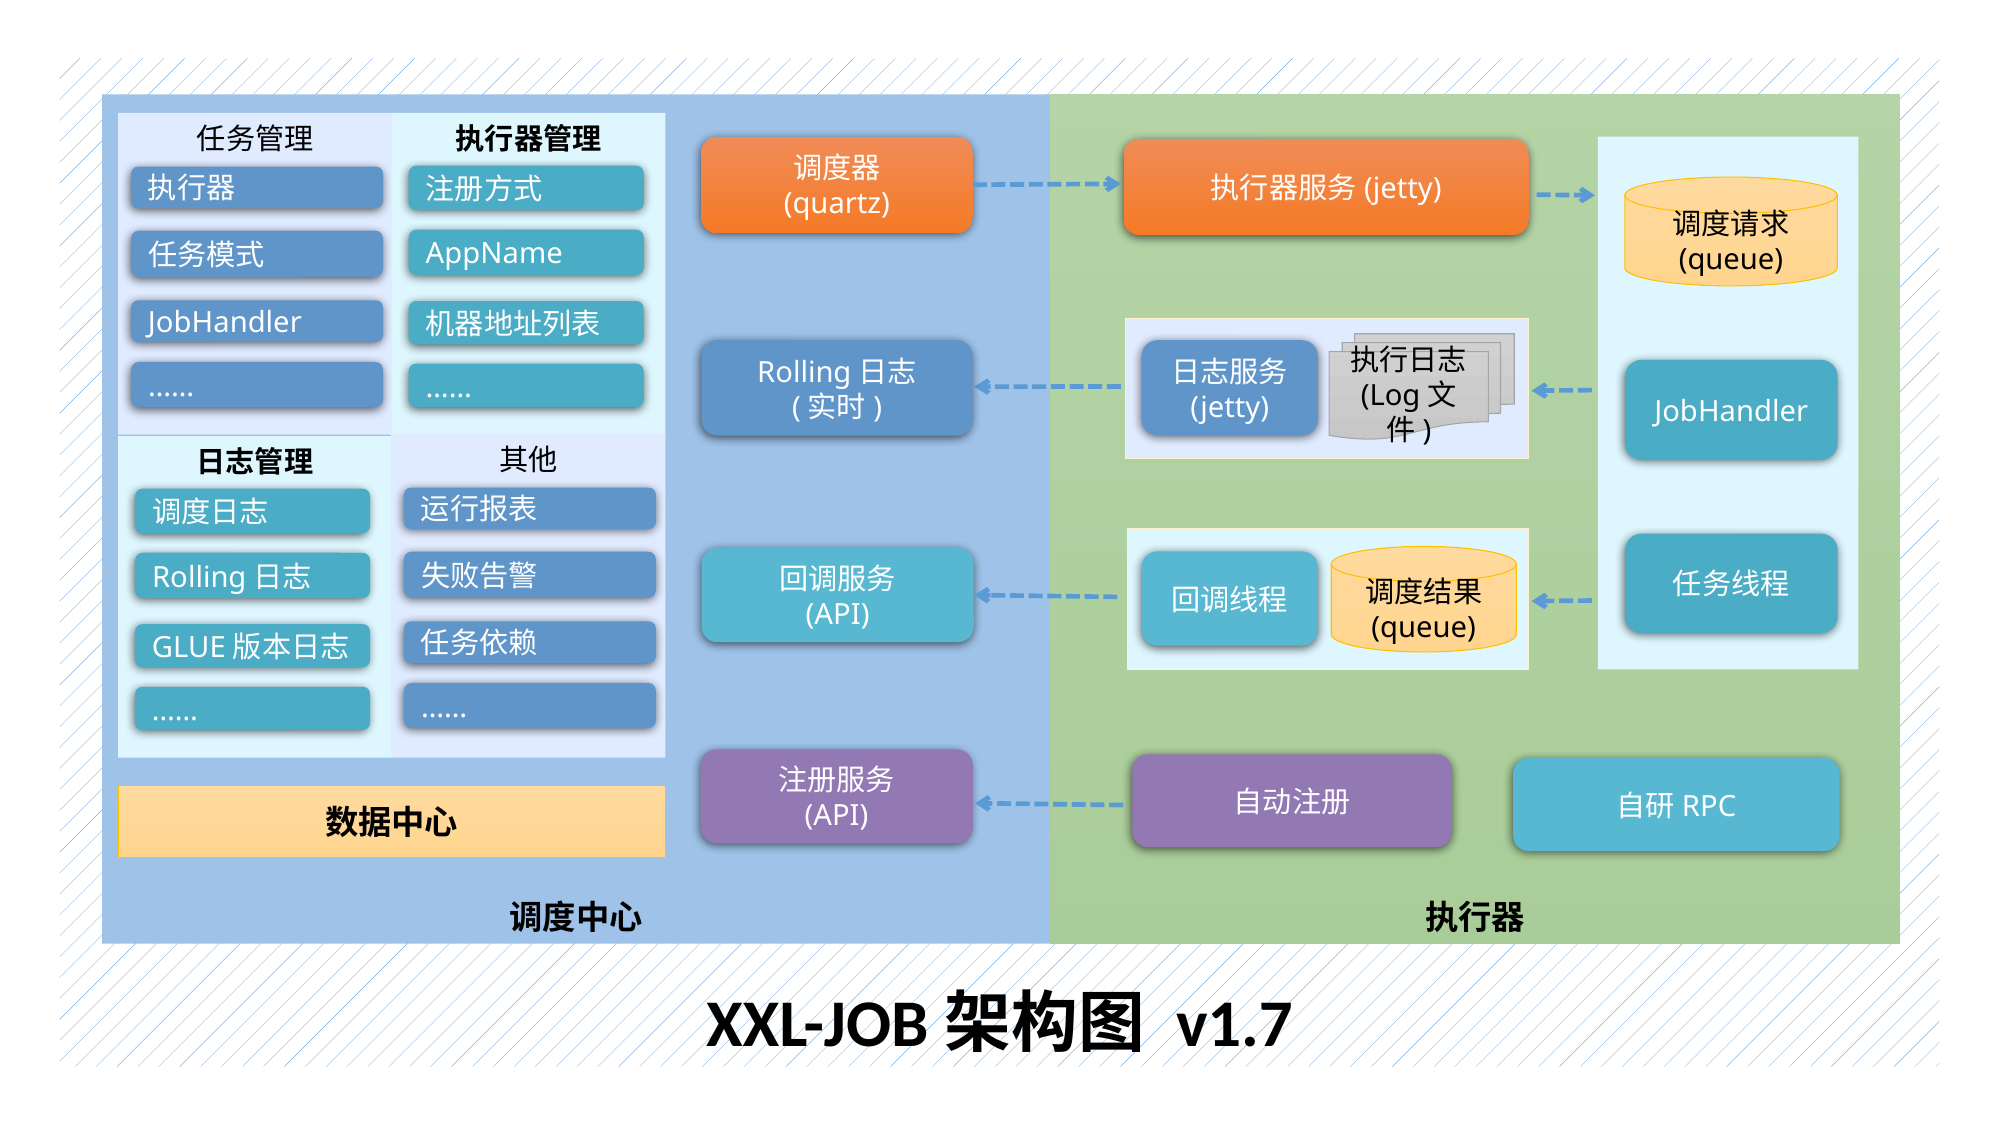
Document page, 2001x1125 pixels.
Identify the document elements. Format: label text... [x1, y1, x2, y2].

text_box 执行器 [1049, 94, 1900, 944]
text_box AppName [408, 229, 644, 275]
text_box …… [408, 363, 644, 408]
text_box Rolling日志 [135, 552, 371, 598]
text_box GLUE版本日志 [135, 624, 371, 668]
text_box 调度结果 (queue) [1330, 545, 1517, 653]
text_box Rolling日志 (实时) [701, 340, 973, 436]
text_box 执行器 [131, 166, 384, 208]
text_box 任务线程 [1625, 533, 1838, 634]
text_box 回调服务 (API) [701, 547, 974, 643]
text_box 自研RPC [1513, 757, 1840, 852]
text_box XXL-JOB架构图 v1.7 [59, 57, 1940, 1068]
text_box 执行器管理 [391, 112, 666, 433]
text_box 调度器 (quartz) [701, 136, 973, 233]
text_box …… [131, 361, 384, 407]
text_box 日志管理 [118, 435, 391, 758]
text_box 运行报表 [403, 487, 656, 529]
text_box 其他 [391, 433, 666, 758]
text_box 自动注册 [1132, 754, 1452, 848]
text_box 任务依赖 [403, 621, 656, 664]
text_box [1597, 136, 1859, 670]
text_box …… [135, 686, 371, 731]
text_box 调度中心 [101, 93, 1051, 945]
text_box …… [403, 682, 656, 728]
text_box 调度请求 (queue) [1624, 176, 1838, 287]
text_box 失败告警 [403, 551, 656, 598]
text_box 回调线程 [1141, 551, 1318, 646]
text_box 任务管理 [118, 112, 391, 435]
text_box 数据中心 [118, 785, 666, 858]
text_box [1127, 528, 1529, 670]
text_box 日志服务 (jetty) [1141, 340, 1318, 436]
text_box [1125, 318, 1529, 459]
text_box JobHandler [131, 300, 384, 343]
text_box 调度日志 [135, 488, 371, 534]
text_box 任务模式 [131, 230, 384, 277]
text_box 执行日志 (Log文件) [1328, 333, 1515, 440]
text_box 注册服务 (API) [700, 749, 973, 844]
text_box 执行器服务(jetty) [1123, 138, 1529, 235]
text_box 机器地址列表 [408, 301, 644, 345]
text_box JobHandler [1625, 359, 1838, 461]
text_box 注册方式 [408, 165, 644, 211]
